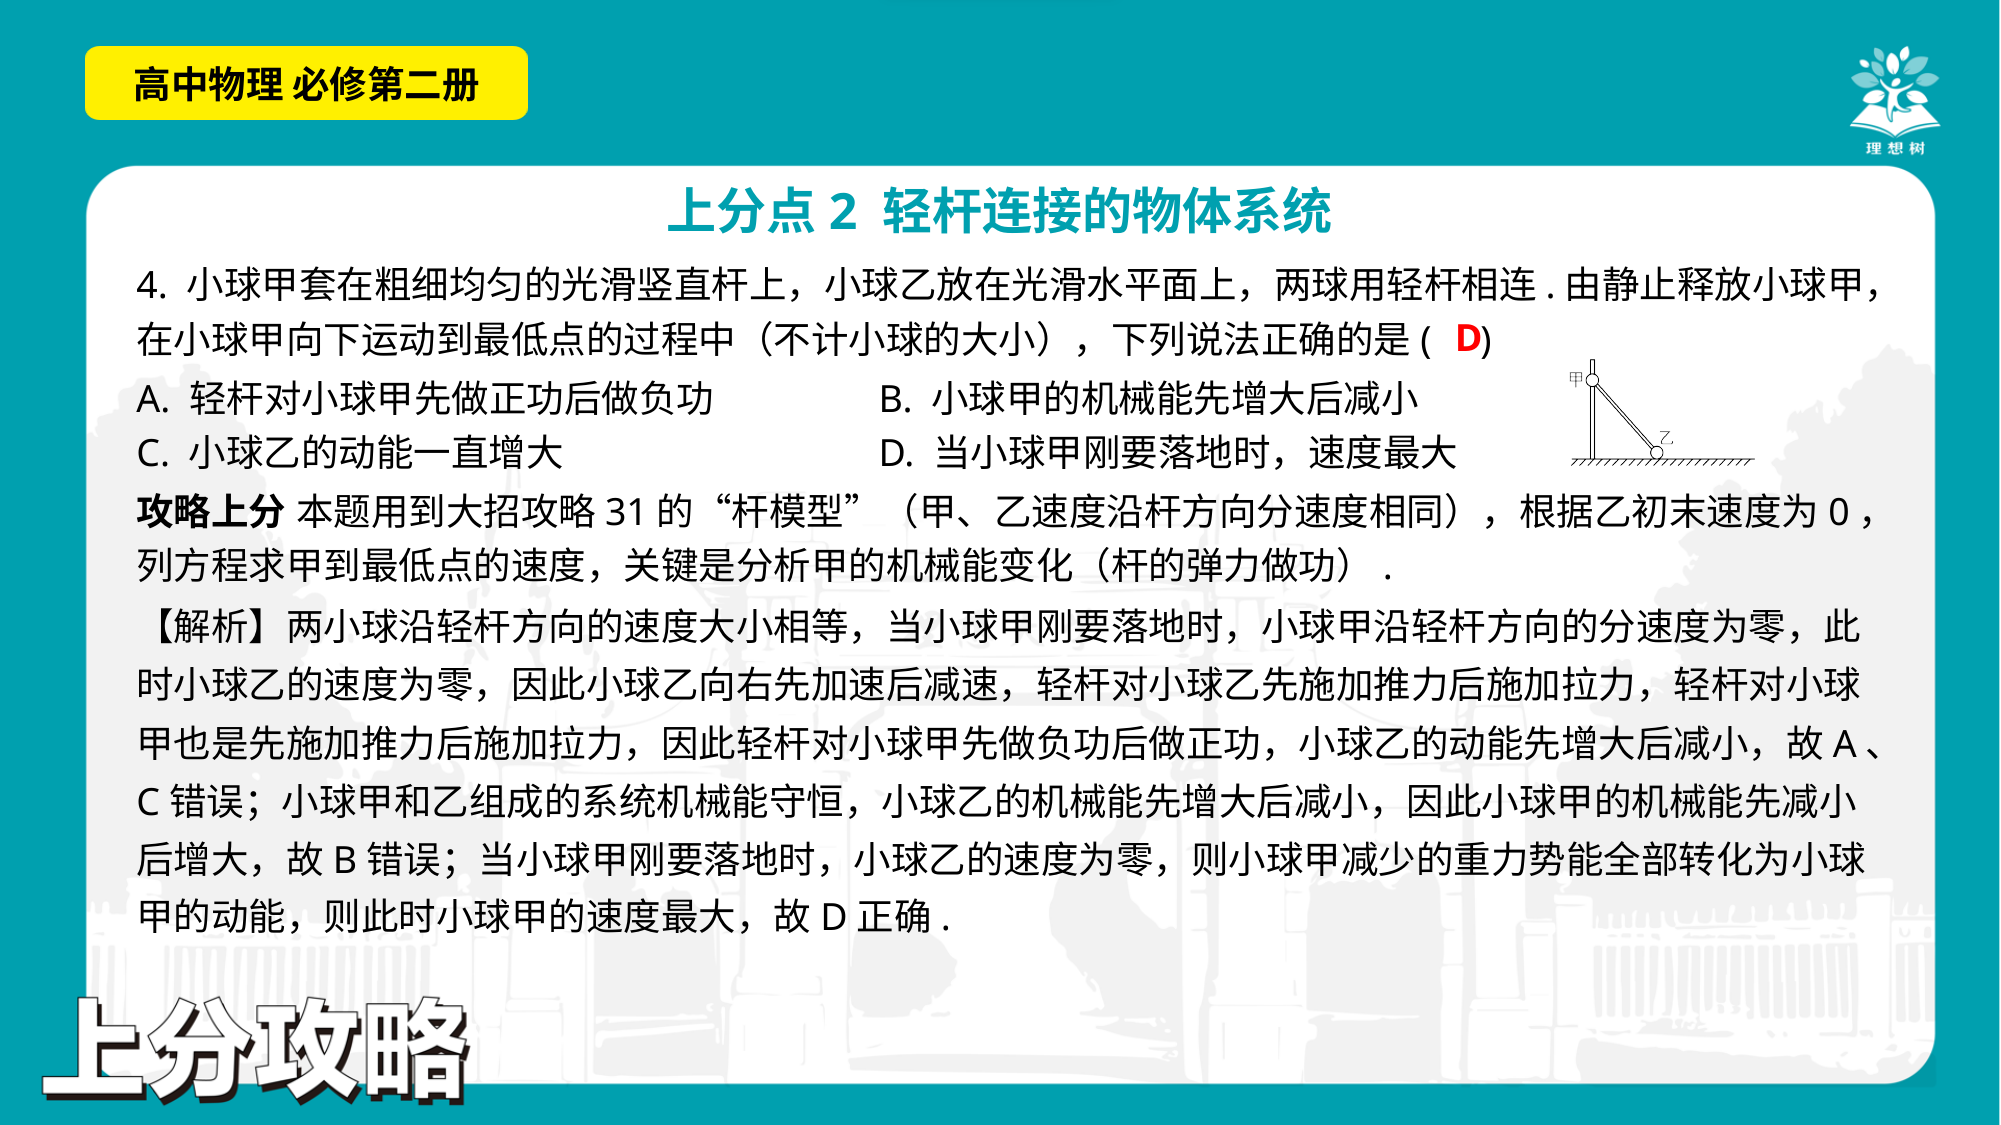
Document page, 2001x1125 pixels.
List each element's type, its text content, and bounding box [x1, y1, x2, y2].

text_box 攻略上分 本题用到大招攻略31的“杆模型”（甲、乙速度沿杆方向分速度相同），根据乙初末速度为0， 列方程求甲到最低点的速度，关键是分析甲的机械能变化（杆的弹力做功）. [136, 474, 1865, 583]
picture [0, 0, 2000, 1125]
text_box 4. 小球甲套在粗细均匀的光滑竖直杆上，小球乙放在光滑水平面上，两球用轻杆相连.由静止释放小球甲， 在小球甲向下运动到最低点的过程中（不计小球的大小），下列说法正确的是( ) [136, 248, 1865, 357]
text_box D [1441, 304, 1496, 355]
text_box 【解析】两小球沿轻杆方向的速度大小相等，当小球甲刚要落地时，小球甲沿轻杆方向的分速度为零，此 时小球乙的速度为零，因此小球乙向右先加速后减速，轻杆对小球乙先施加推力后施加拉力，轻杆对小球 甲也是先施加推力后施加拉力，因此轻杆对小球甲先做负功后做正功，小球乙的动能先增大后减小，故A、 C错误；小球甲和乙组成的系统机械能守恒，小球乙的机械能先增大后减小，因此小球甲的机械能先减小 后增大，故B错误；当小球甲刚要落地时，小球乙的速度为零，则小球甲减少的重力势能全部转化为小球 甲的动能，则此时小球甲的速度最大，故D正确. [136, 589, 1865, 934]
text_box A. 轻杆对小球甲先做正功后做负功 B. 小球甲的机械能先增大后减小 C. 小球乙的动能一直增大 D. 当小球甲刚要落地时，速度最大 [136, 361, 1586, 470]
